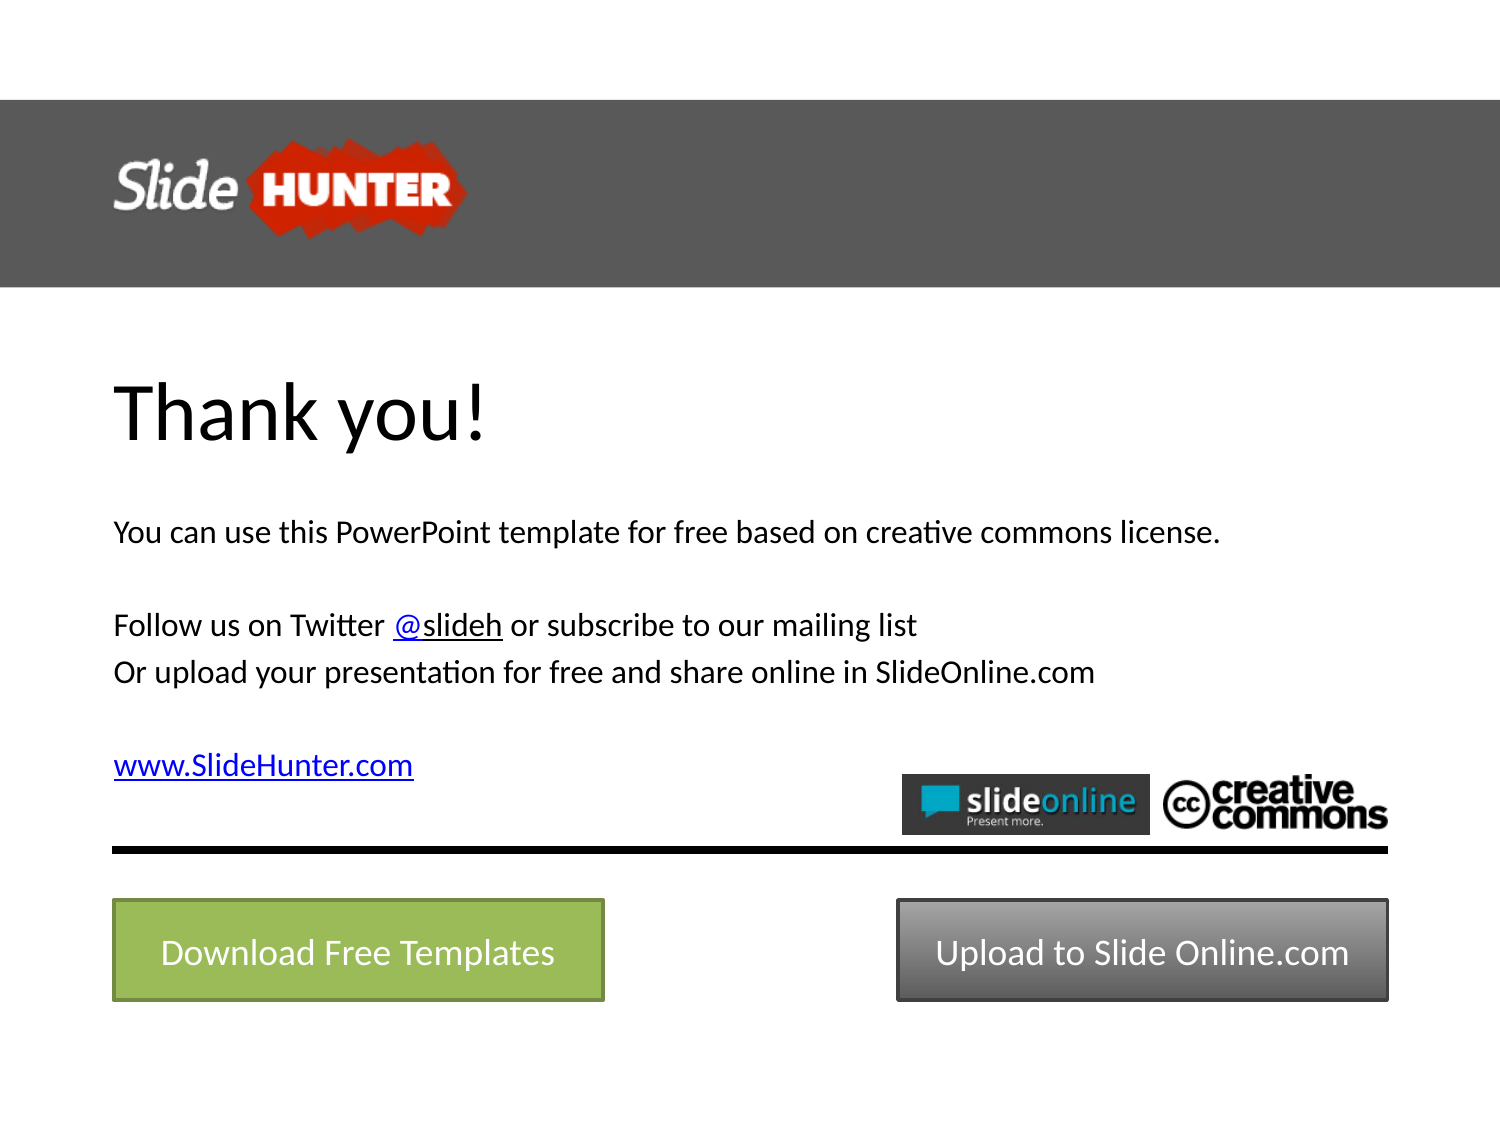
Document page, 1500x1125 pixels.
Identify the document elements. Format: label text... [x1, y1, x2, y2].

picture [111, 137, 469, 241]
text_box Upload to Slide Online.com [896, 898, 1389, 1002]
picture [1162, 774, 1388, 830]
text_box [0, 98, 1500, 290]
text_box Thank you! You can use this PowerPoint template for free based on creative commons license. Follow us on Twitter @slideh or subscribe to our mailing list Or upload your presentation for free and share online in SlideOnline.com www.SlideHunter.com [98, 349, 1449, 1005]
picture [901, 774, 1151, 835]
text_box Download Free Templates [112, 898, 605, 1002]
